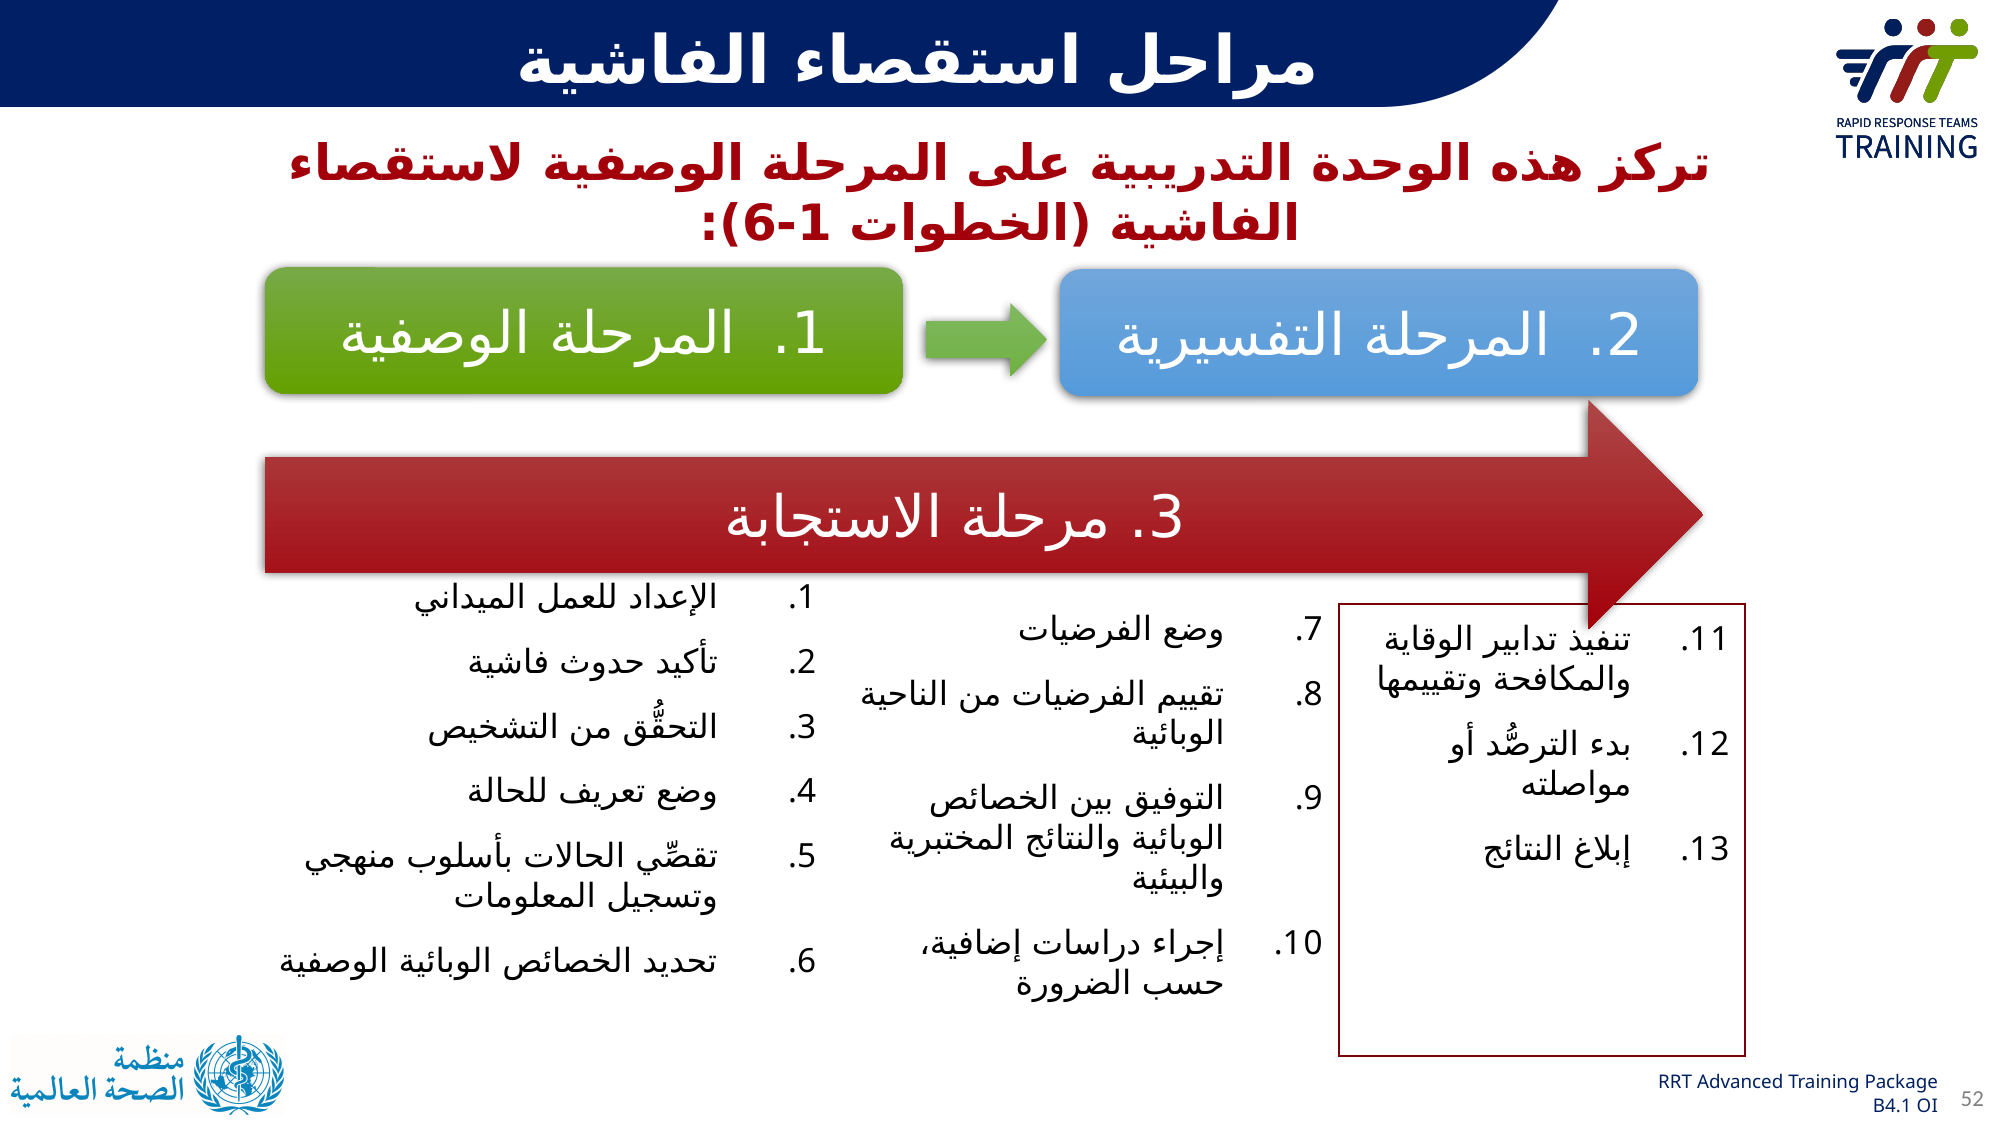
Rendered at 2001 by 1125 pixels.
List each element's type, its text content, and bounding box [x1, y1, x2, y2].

text_box تنفيذ تدابير الوقاية والمكافحة وتقييمها بدء الترصُّد أو مواصلته إبلاغ النتائج [1348, 609, 1740, 875]
picture [1835, 19, 1978, 167]
text_box [1338, 603, 1746, 1057]
picture [11, 1035, 284, 1115]
text_box مراحل استقصاء الفاشية [24, 8, 1327, 115]
picture [0, 0, 1583, 107]
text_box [264, 267, 1704, 630]
picture [241, 1050, 247, 1059]
text_box الإعداد للعمل الميداني تأكيد حدوث فاشية التحقُّق من التشخيص وضع تعريف للحالة تقصِّي الحالات بأسلوب منهجي وتسجيل المعلومات تحديد الخصائص الوبائية الوصفية [270, 630, 826, 987]
text_box تركز هذه الوحدة التدريبية على المرحلة الوصفية لاستقصاء الفاشية (الخطوات 1-6): [214, 122, 1786, 258]
text_box وضع الفرضيات تقييم الفرضيات من الناحية الوبائية التوفيق بين الخصائص الوبائية والنتائج المختبرية والبيئية إجراء دراسات إضافية، حسب الضرورة [841, 630, 1333, 1009]
